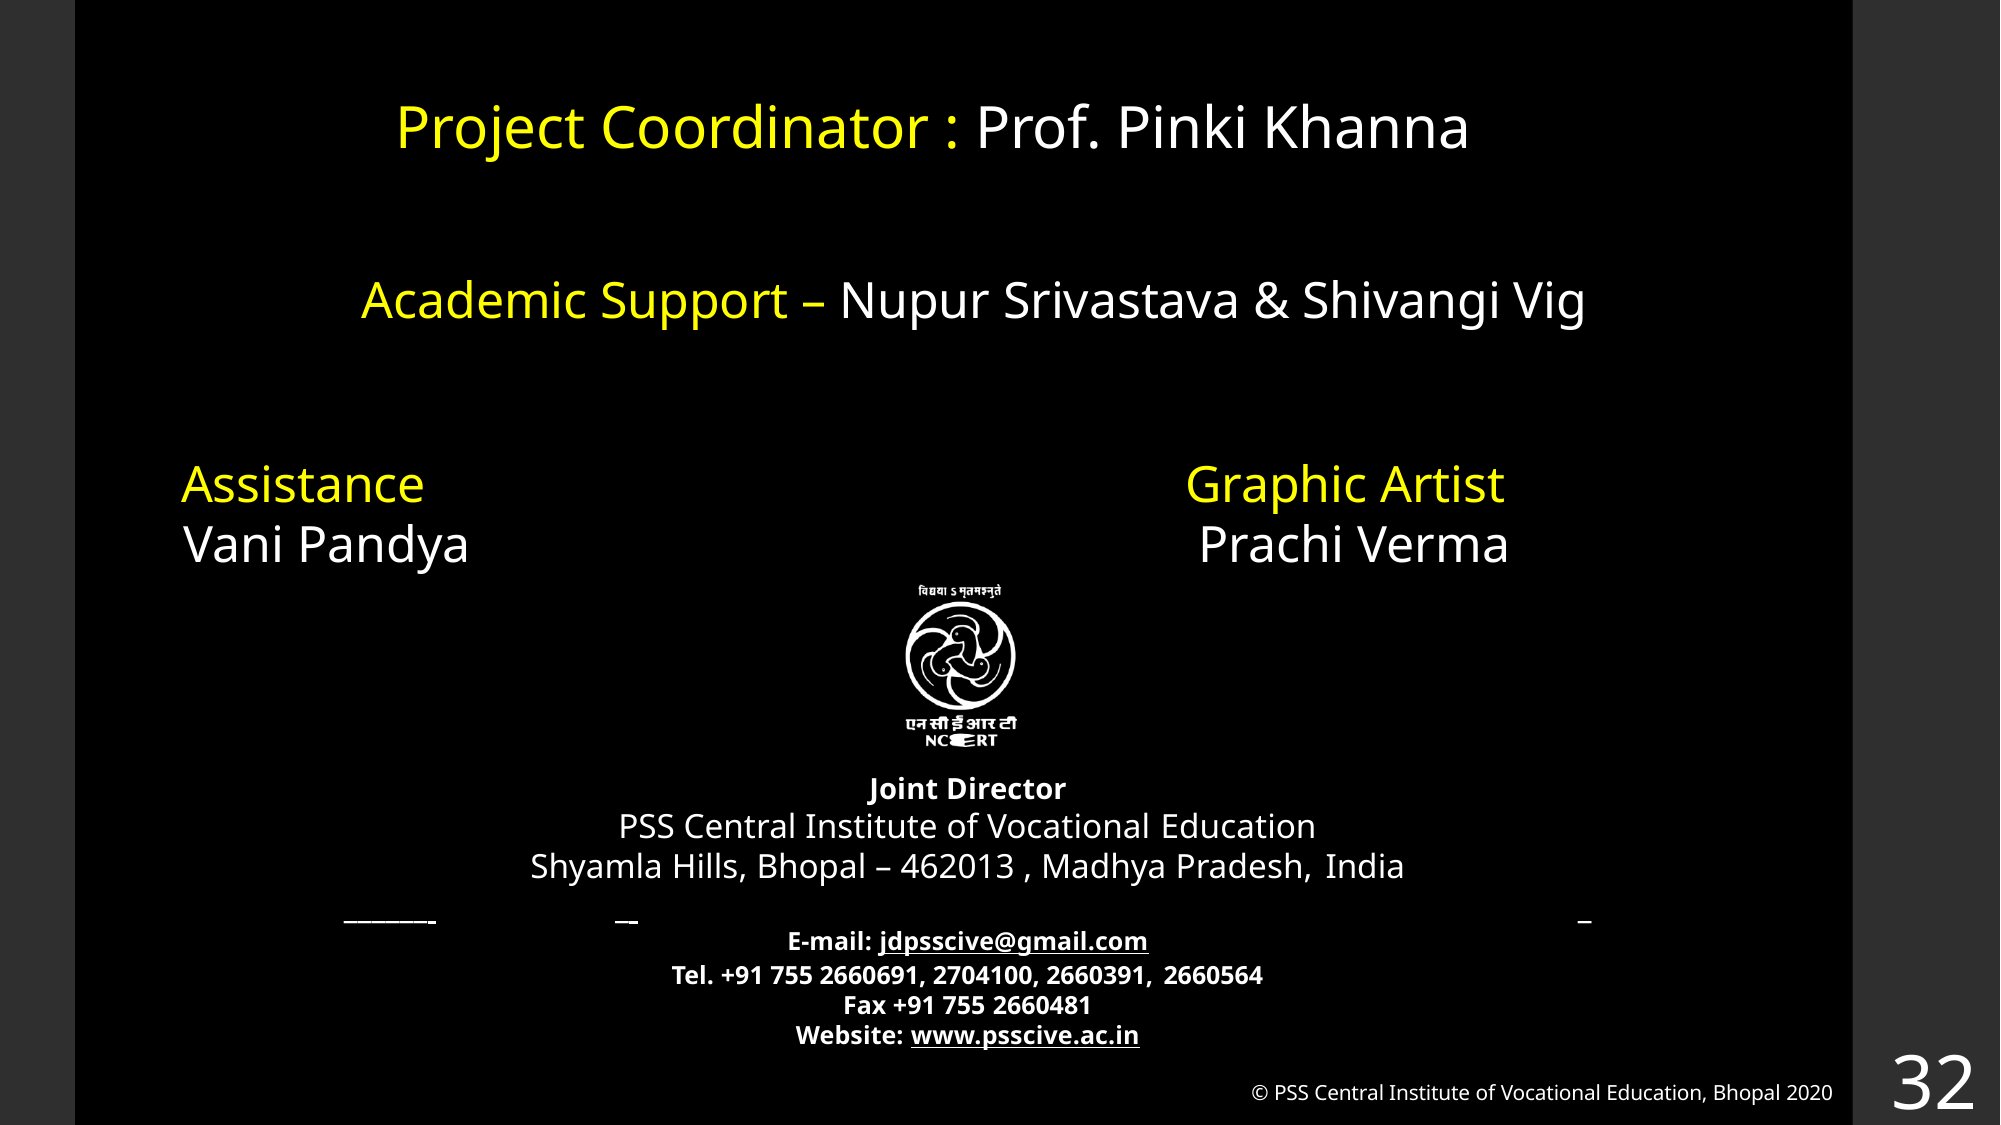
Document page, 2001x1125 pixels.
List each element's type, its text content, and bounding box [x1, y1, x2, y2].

slide_number 32 [1887, 1034, 2000, 1125]
text_box [75, 0, 1853, 1125]
text_box Academic Support – Nupur Srivastava & Shivangi Vig Assistance Graphic Artist Vani Pandya Prachi Verma [181, 236, 1756, 573]
text_box [1853, 0, 2000, 1125]
text_box [0, 0, 75, 1125]
text_box © PSS Central Institute of Vocational Education, Bhopal 2020 [1249, 1077, 1851, 1105]
text_box Project Coordinator : Prof. Pinki Khanna [393, 88, 1641, 161]
text_box Joint Director PSS Central Institute of Vocational Education Shyamla Hills, Bhopal – 462013 , Madhya Pradesh, India ______ _ _ E-mail: jdpsscive@gmail.com Tel. +91 755 2660691, 2704100, 2660391, 2660564 Fax +91 755 2660481 Website: www.psscive.ac.in [340, 768, 1596, 1054]
text_box [905, 584, 1017, 747]
